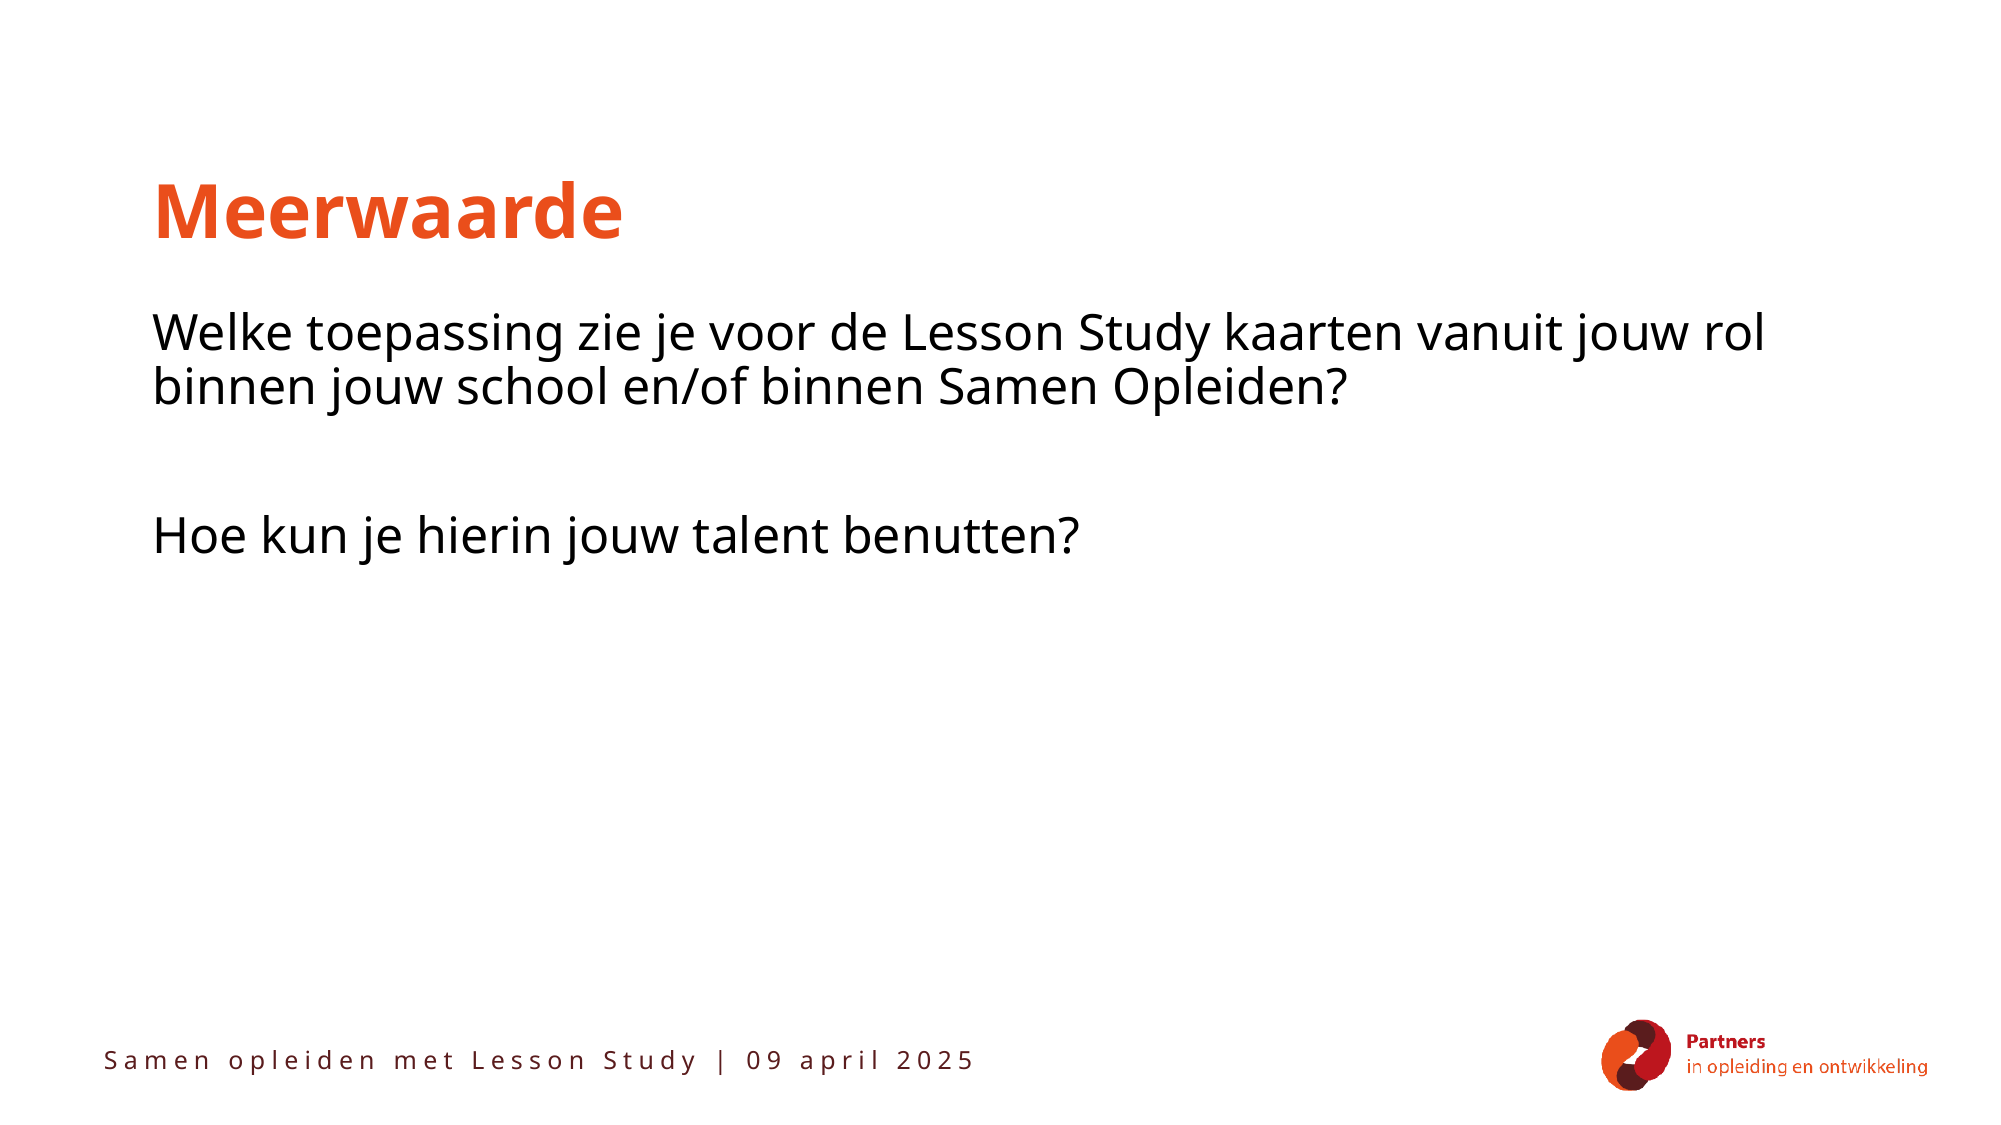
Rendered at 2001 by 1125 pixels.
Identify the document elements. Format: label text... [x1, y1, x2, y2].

title Meerwaarde [137, 165, 1863, 263]
picture [1601, 1019, 1928, 1091]
text_box Samen opleiden met Lesson Study | 09 april 2025 [88, 1026, 1000, 1098]
list Welke toepassing zie je voor de Lesson Study kaarten vanuit jouw rol binnen jouw school en/of binnen Samen Opleiden? Hoe kun je hierin jouw talent benutten? [137, 299, 1863, 1014]
